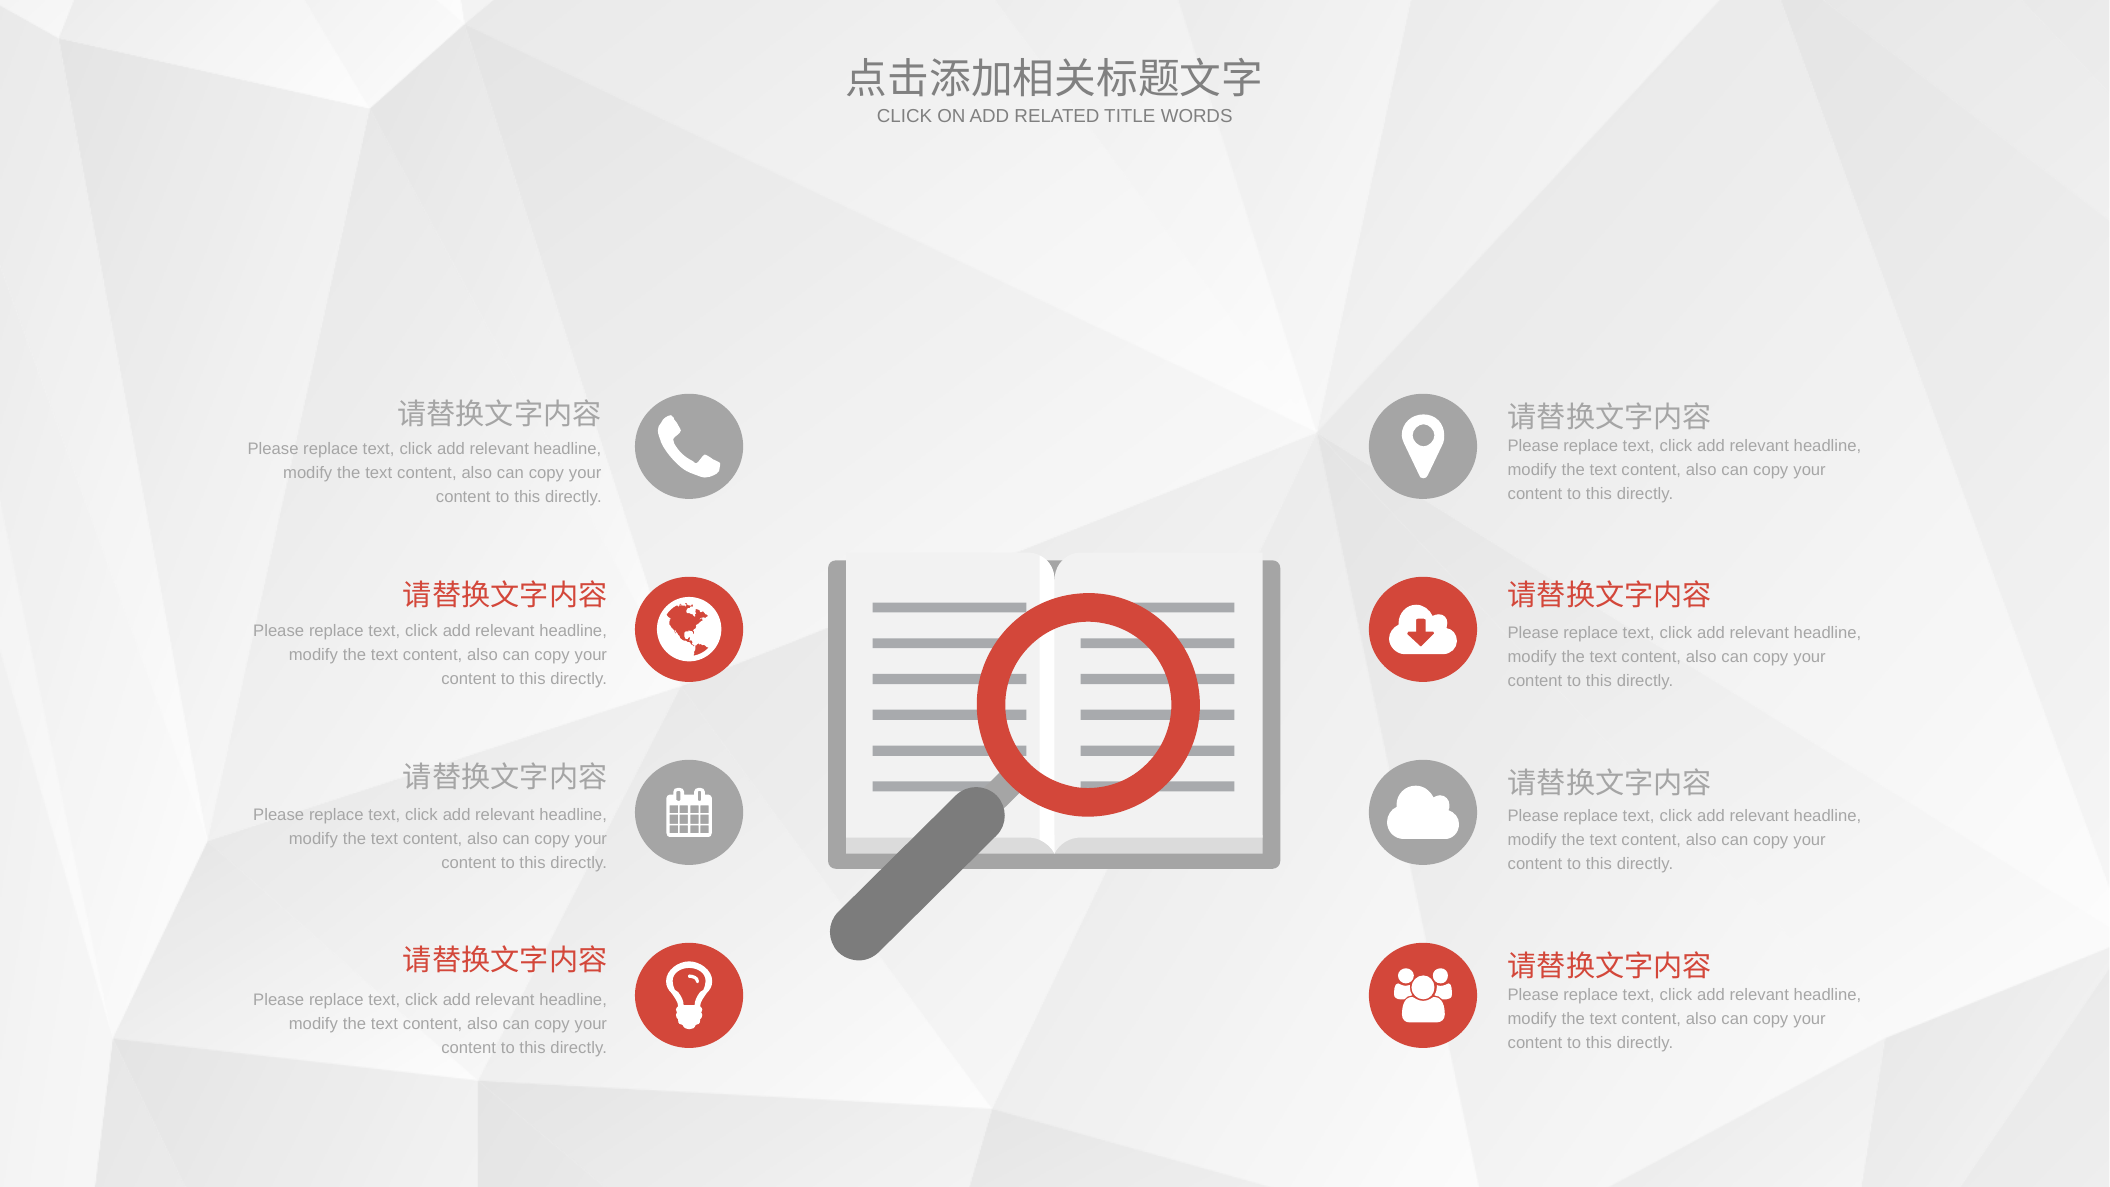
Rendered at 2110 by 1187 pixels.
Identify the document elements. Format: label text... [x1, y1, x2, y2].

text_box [1507, 390, 1864, 504]
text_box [1368, 393, 1478, 499]
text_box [251, 568, 608, 689]
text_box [251, 934, 608, 1058]
picture [0, 0, 2110, 1187]
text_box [1368, 942, 1478, 1048]
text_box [1507, 756, 1864, 874]
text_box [1368, 576, 1478, 682]
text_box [634, 393, 744, 499]
text_box 点击添加相关标题文字 [803, 44, 1307, 107]
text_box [1368, 759, 1478, 865]
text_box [1507, 939, 1864, 1053]
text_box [634, 759, 744, 865]
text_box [827, 552, 1281, 963]
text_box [251, 750, 608, 873]
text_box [1507, 569, 1864, 691]
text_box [634, 576, 744, 682]
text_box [634, 942, 744, 1048]
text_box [246, 388, 602, 507]
text_box CLICK ON ADD RELATED TITLE WORDS [852, 95, 1257, 130]
